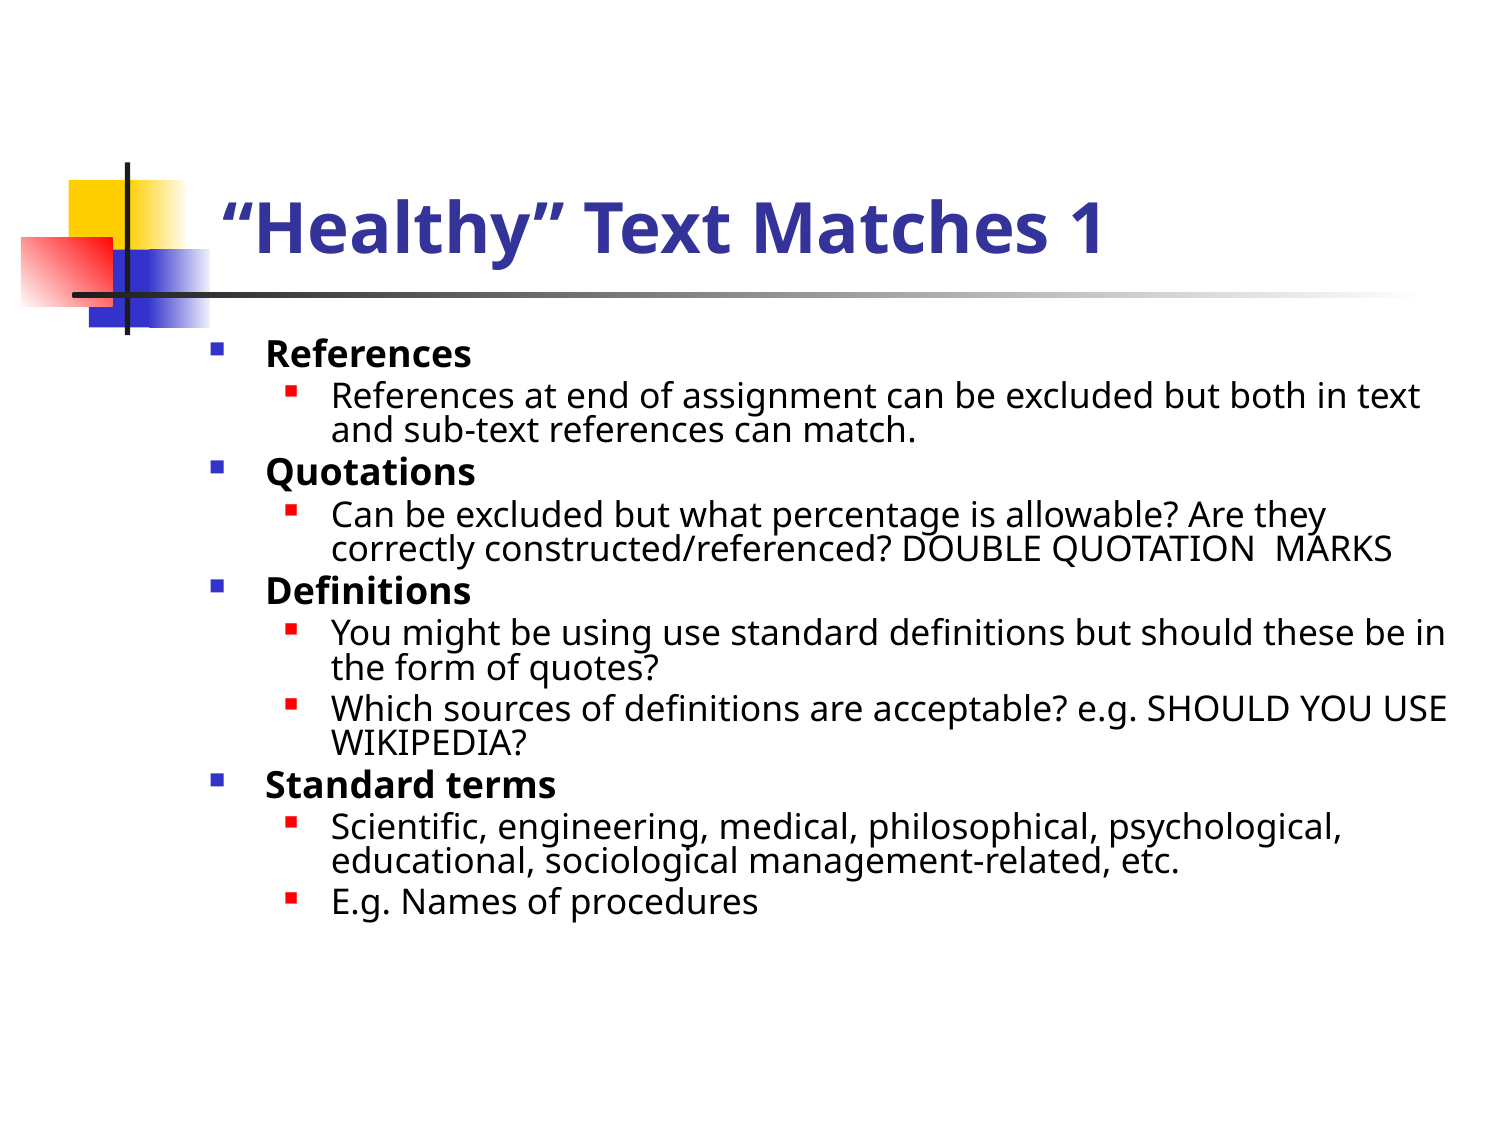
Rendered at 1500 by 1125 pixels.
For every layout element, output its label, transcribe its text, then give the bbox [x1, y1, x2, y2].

list References References at end of assignment can be excluded but both in text and sub-text references can match. Quotations Can be excluded but what percentage is allowable? Are they correctly constructed/referenced? DOUBLE QUOTATION MARKS Definitions You might be using use standard definitions but should these be in the form of quotes? Which sources of definitions are acceptable? e.g. SHOULD YOU USE WIKIPEDIA? Standard terms Scientific, engineering, medical, philosophical, psychological, educational, sociological management-related, etc. E.g. Names of procedures [193, 330, 1470, 1007]
title “Healthy” Text Matches 1 [188, 34, 1468, 276]
